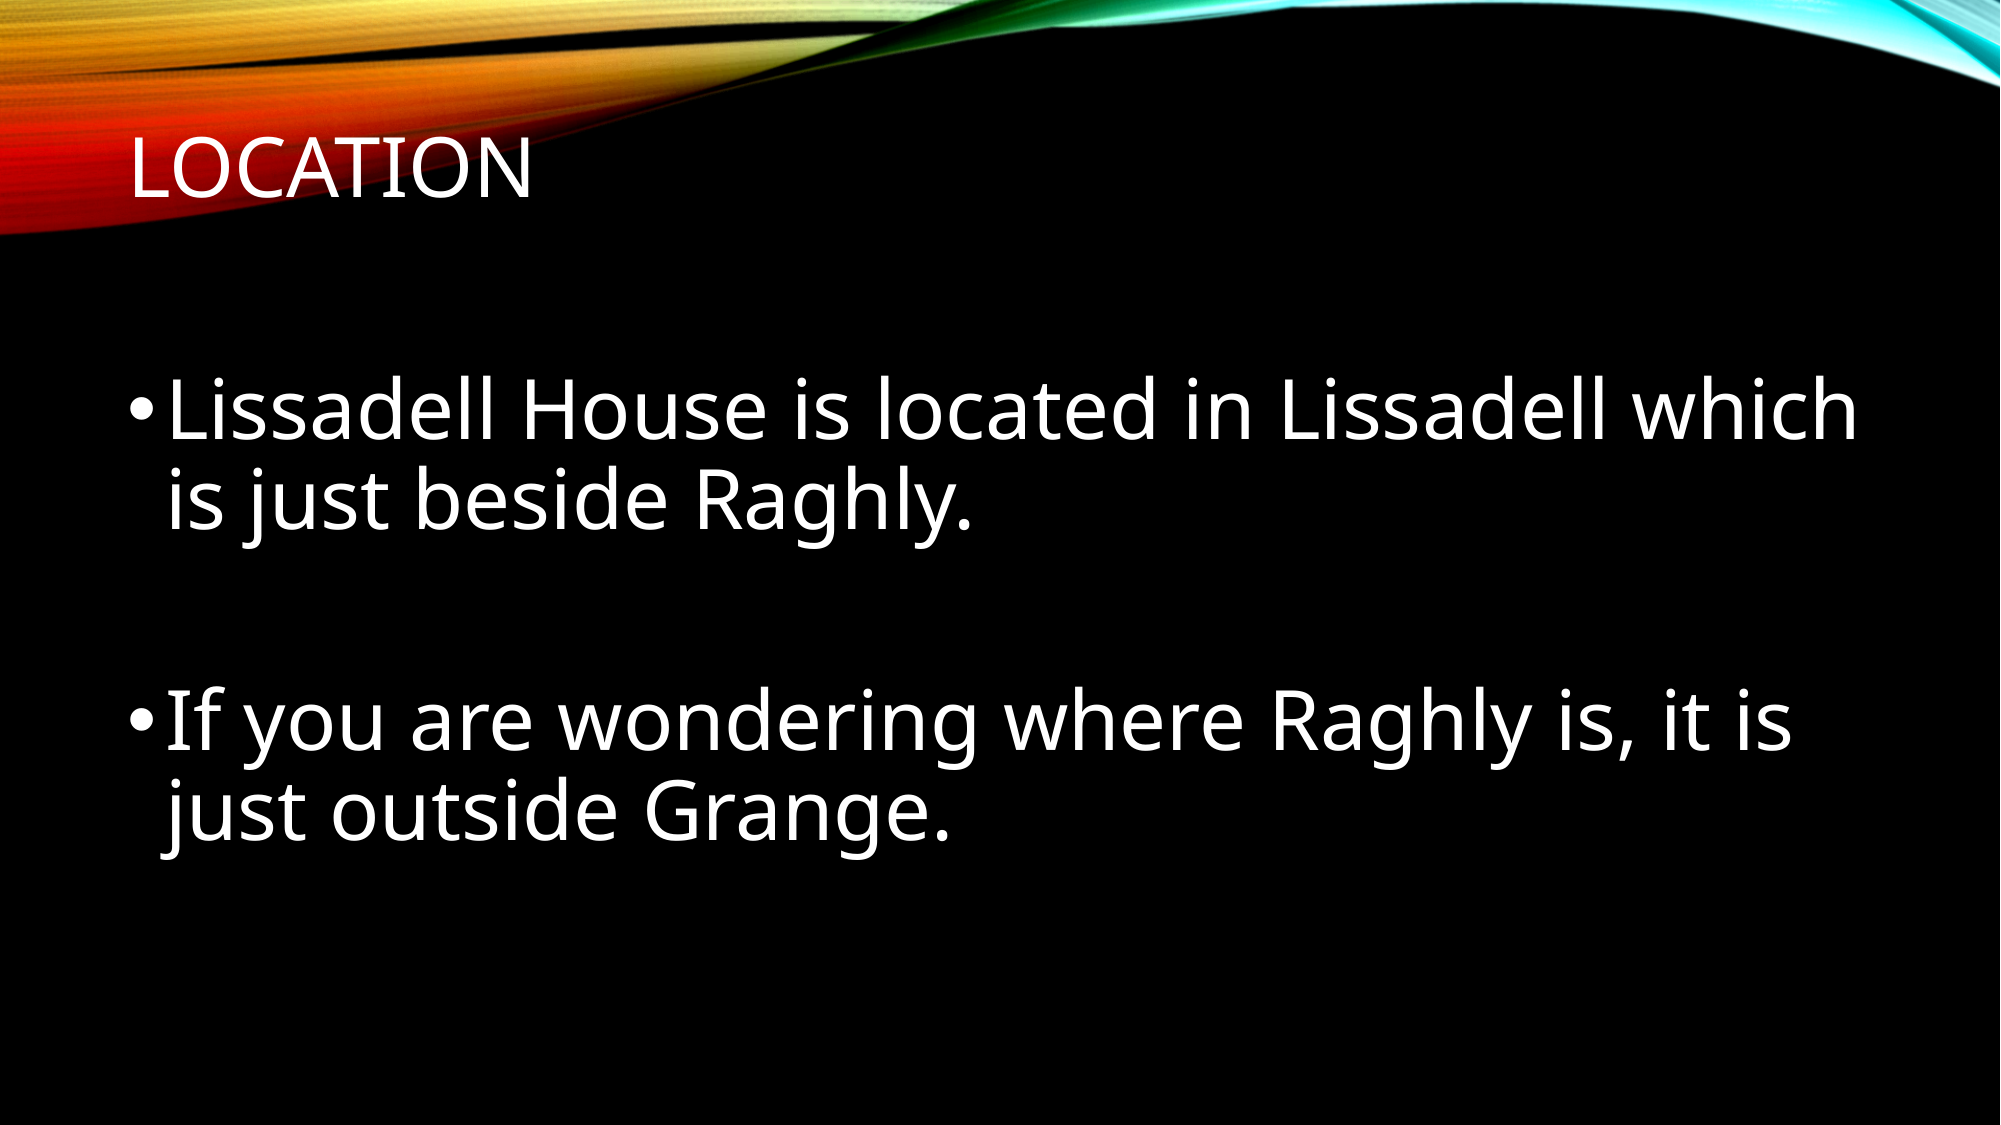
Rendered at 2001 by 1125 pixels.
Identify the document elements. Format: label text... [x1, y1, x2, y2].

list Lissadell House is located in Lissadell which is just beside Raghly. If you are wondering where Raghly is, it is just outside Grange. [112, 360, 1888, 1021]
picture [0, 0, 2000, 237]
title Location [112, 64, 1525, 277]
